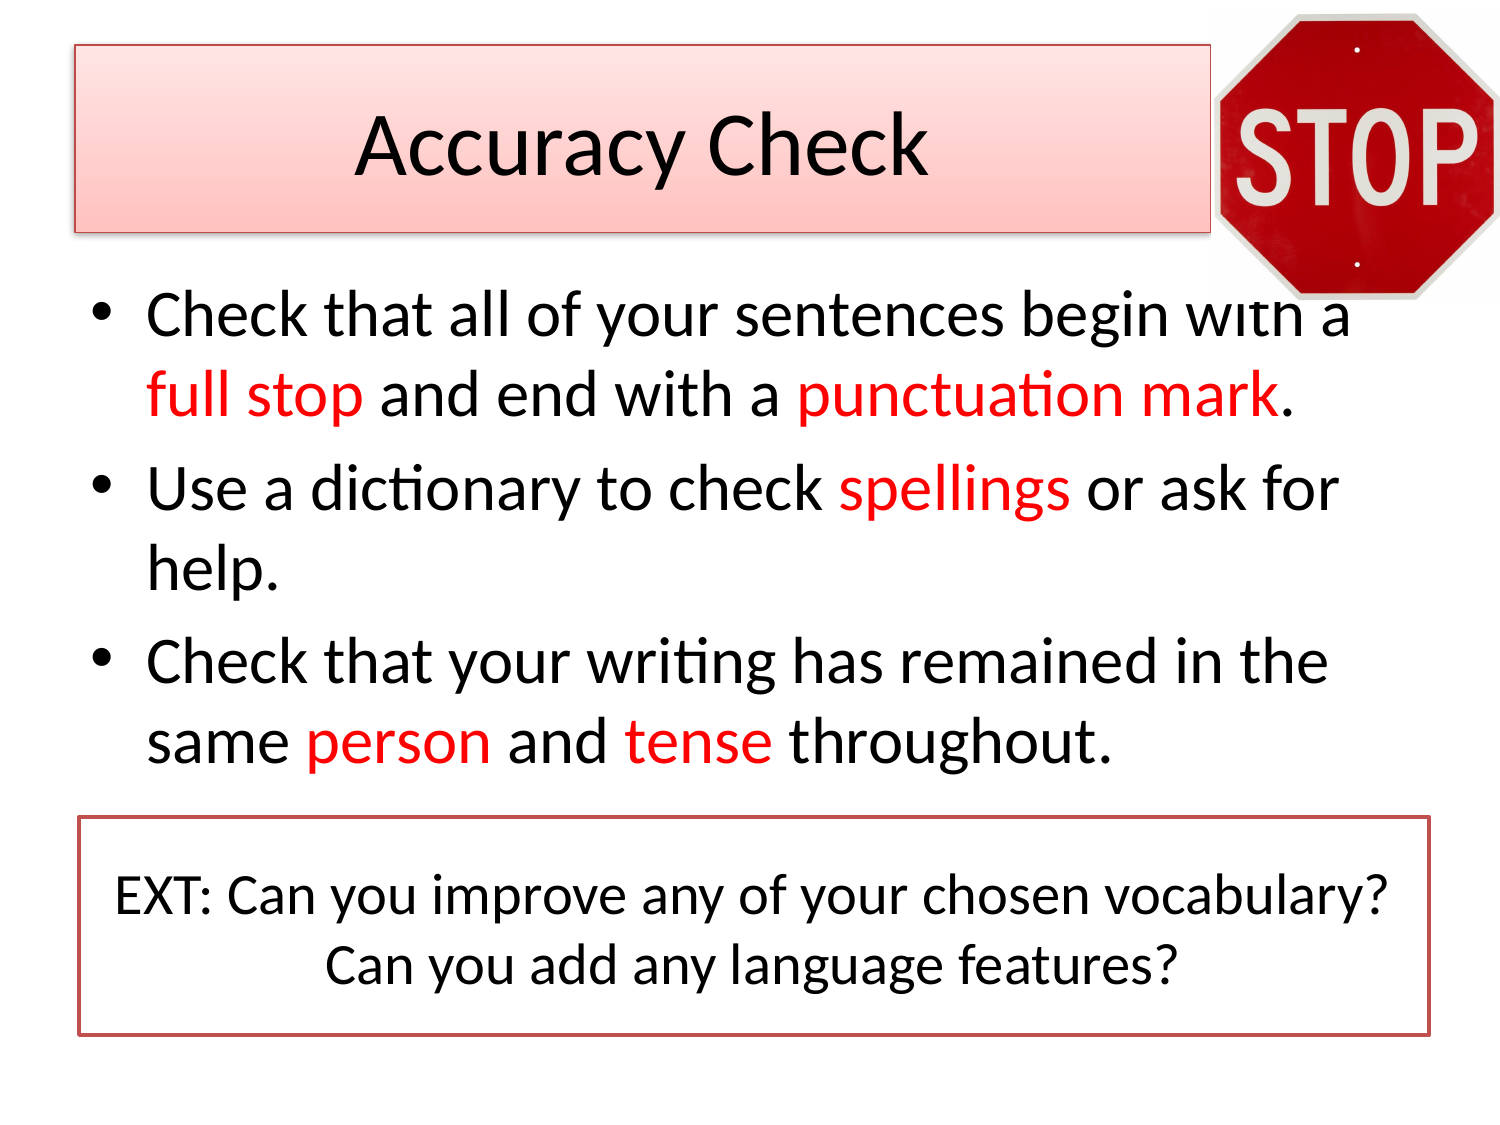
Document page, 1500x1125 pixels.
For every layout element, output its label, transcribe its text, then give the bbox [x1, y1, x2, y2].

picture [1211, 10, 1500, 303]
title Accuracy Check [74, 44, 1205, 233]
list Check that all of your sentences begin with a full stop and end with a punctuation mark. Use a dictionary to check spellings or ask for help. Check that your writing has remained in the same person and tense throughout. [75, 262, 1425, 1005]
text_box EXT: Can you improve any of your chosen vocabulary? Can you add any language features? [77, 815, 1431, 1037]
